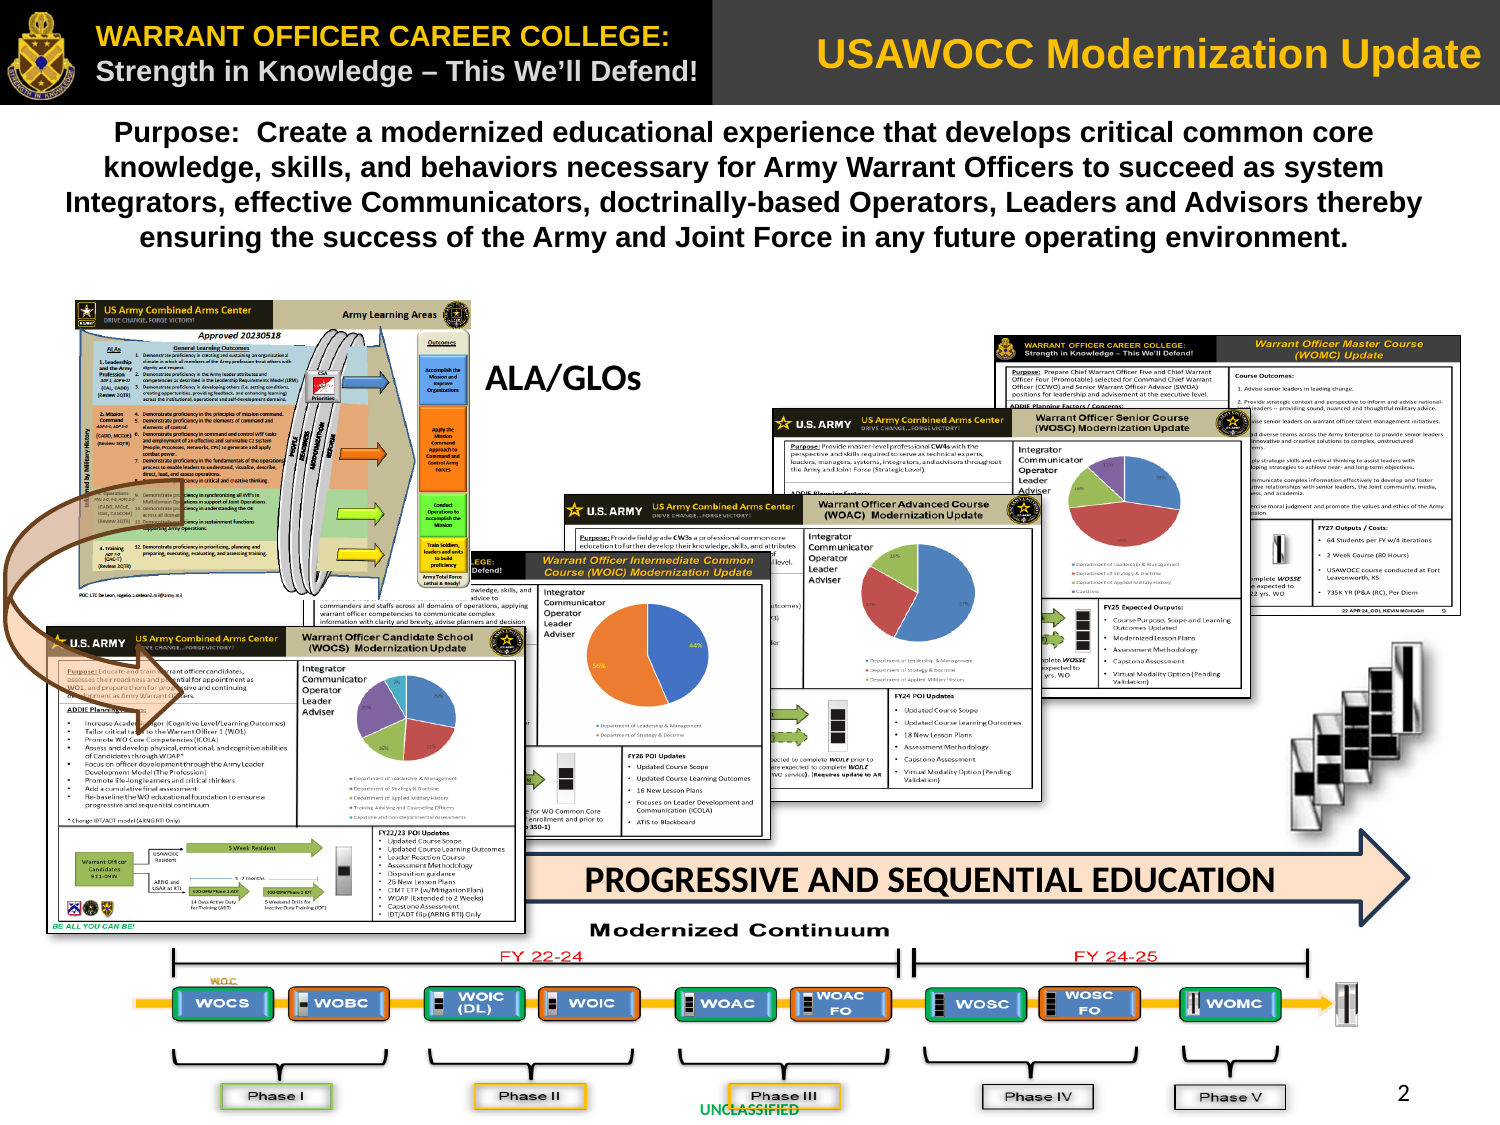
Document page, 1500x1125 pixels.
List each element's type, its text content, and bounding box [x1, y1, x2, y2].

text_box USAWOCC Modernization Update [749, 0, 1498, 105]
slide_number 2 [1361, 1069, 1425, 1125]
text_box Purpose: Create a modernized educational experience that develops critical common core knowledge, skills, and behaviors necessary for Army Warrant Officers to succeed as system Integrators, effective Communicators, doctrinally-based Operators, Leaders and Advisors thereby ensuring the success of the Army and Joint Force in any future operating environment. [27, 105, 1462, 261]
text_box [75, 300, 471, 600]
picture [7, 12, 75, 100]
picture [1253, 626, 1449, 878]
text_box [3, 499, 70, 680]
picture [47, 335, 1461, 1121]
text_box ALA/GLOs [475, 346, 657, 406]
text_box PROGRESSIVE AND SEQUENTIAL EDUCATION [536, 851, 1404, 927]
